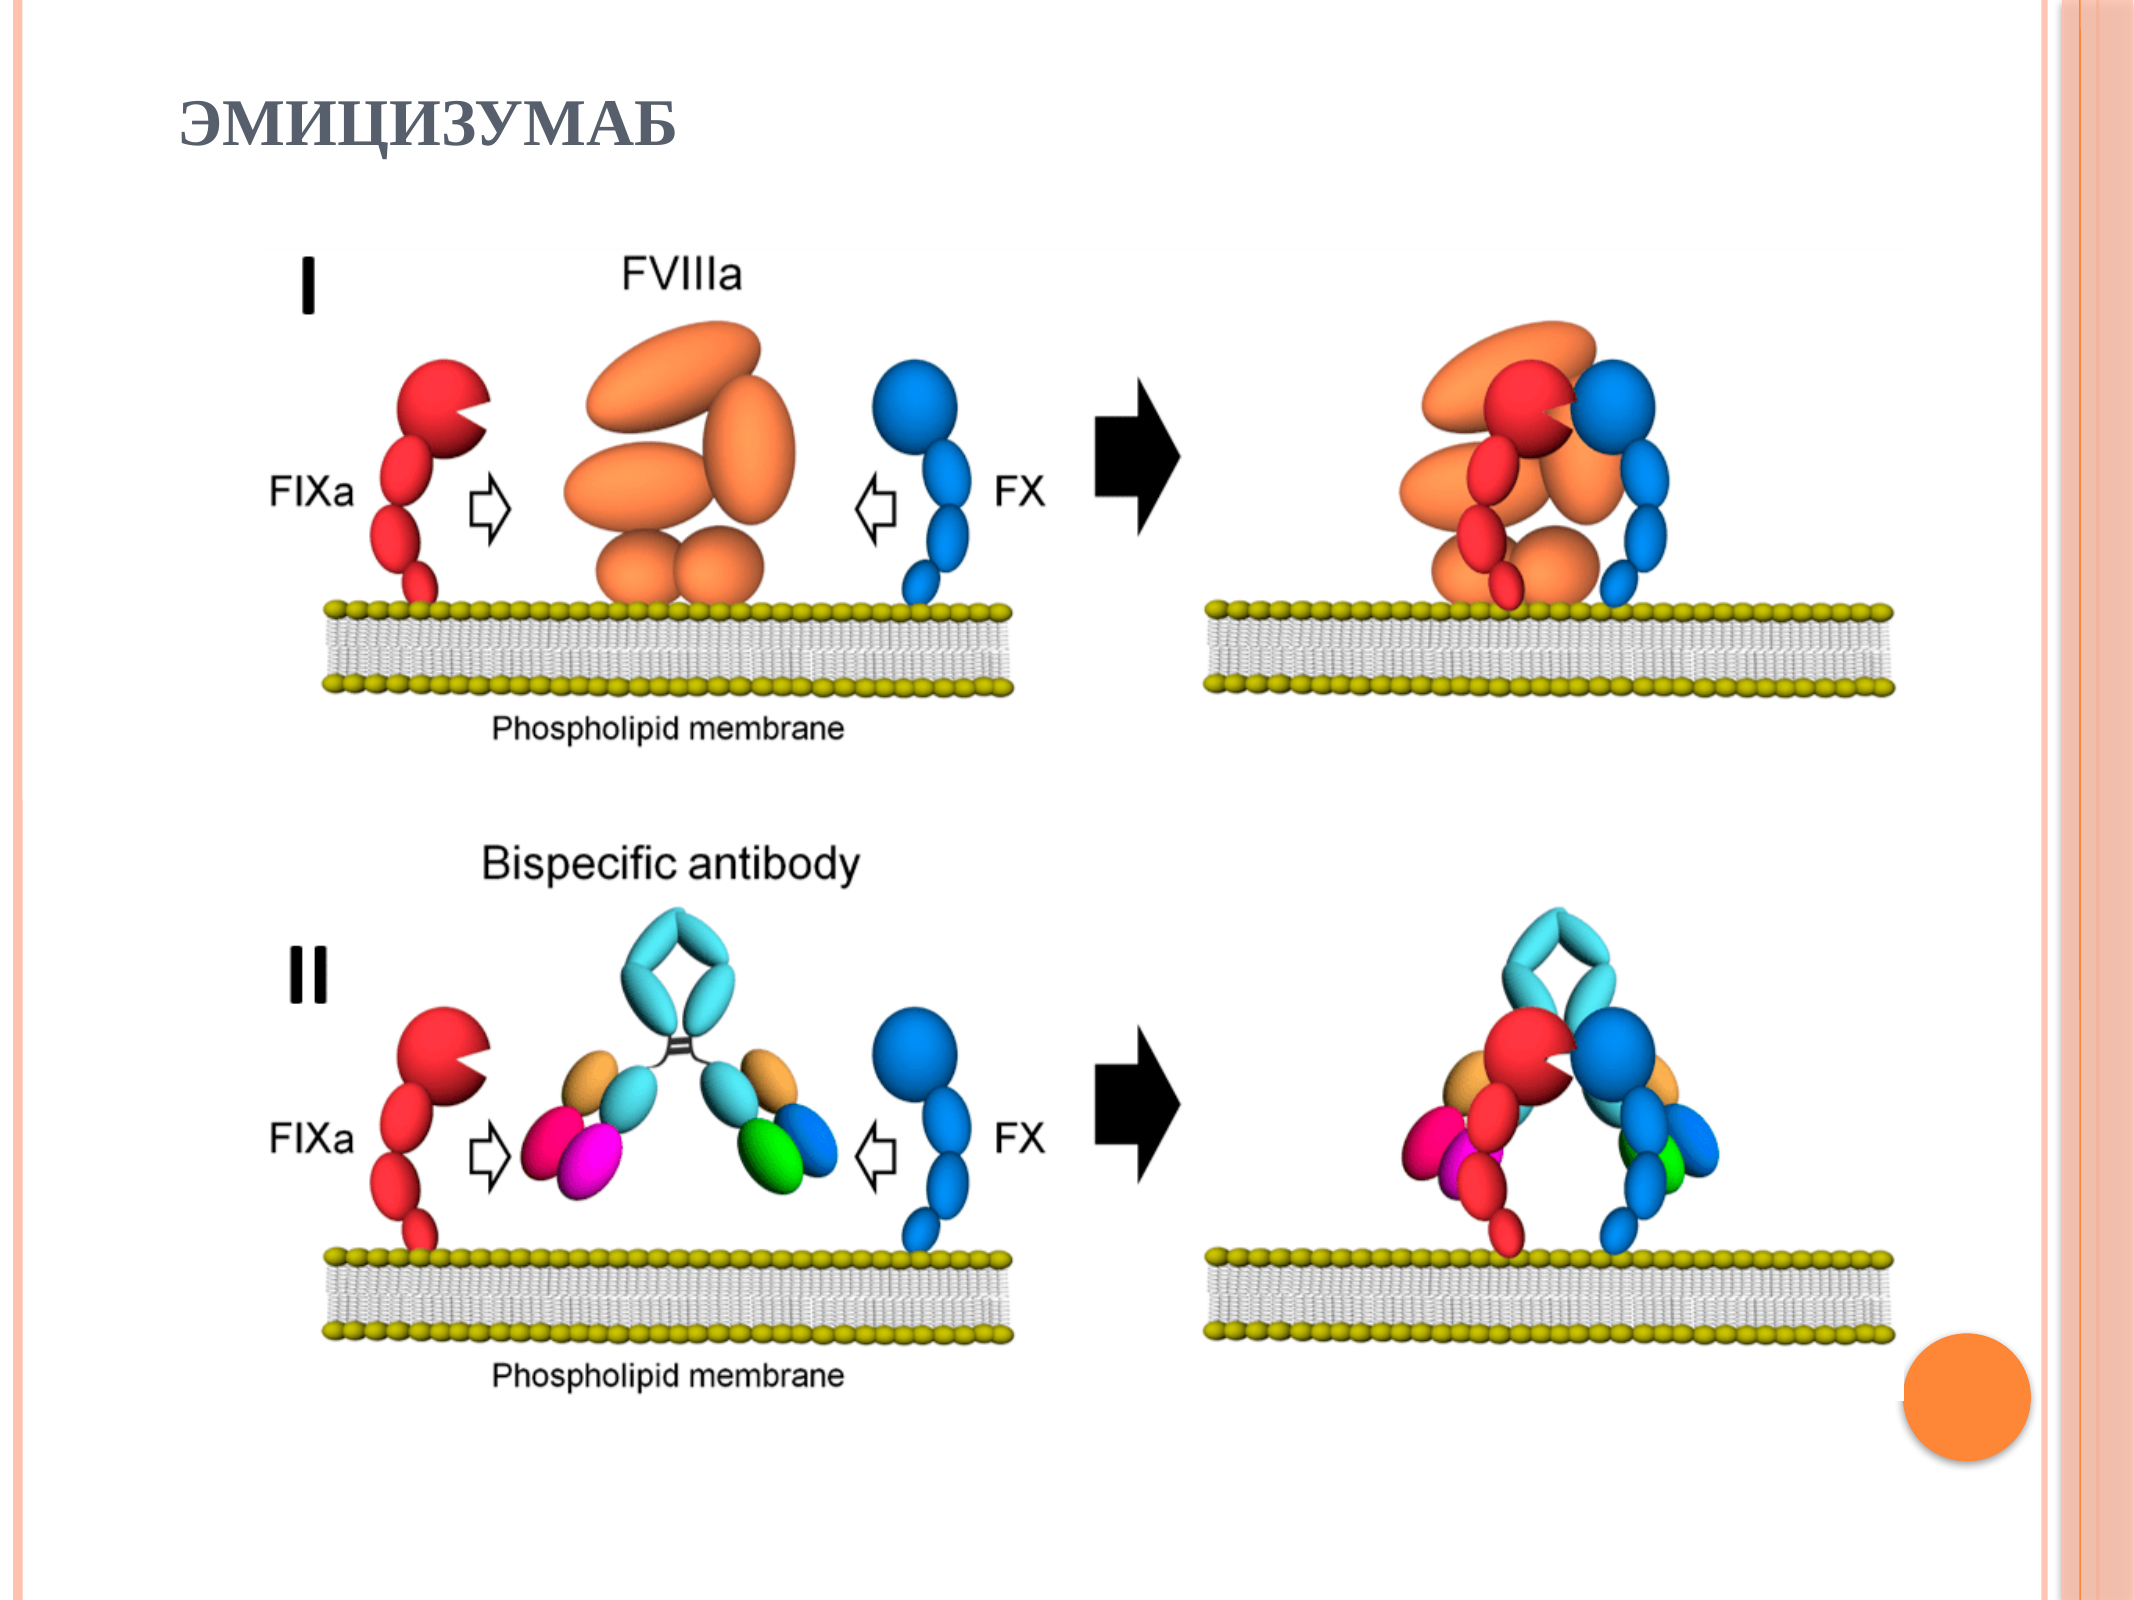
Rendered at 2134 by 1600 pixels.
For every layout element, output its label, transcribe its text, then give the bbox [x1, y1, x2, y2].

title ЭМИЦИЗУМАБ [156, 72, 1978, 170]
picture [229, 198, 1904, 1402]
